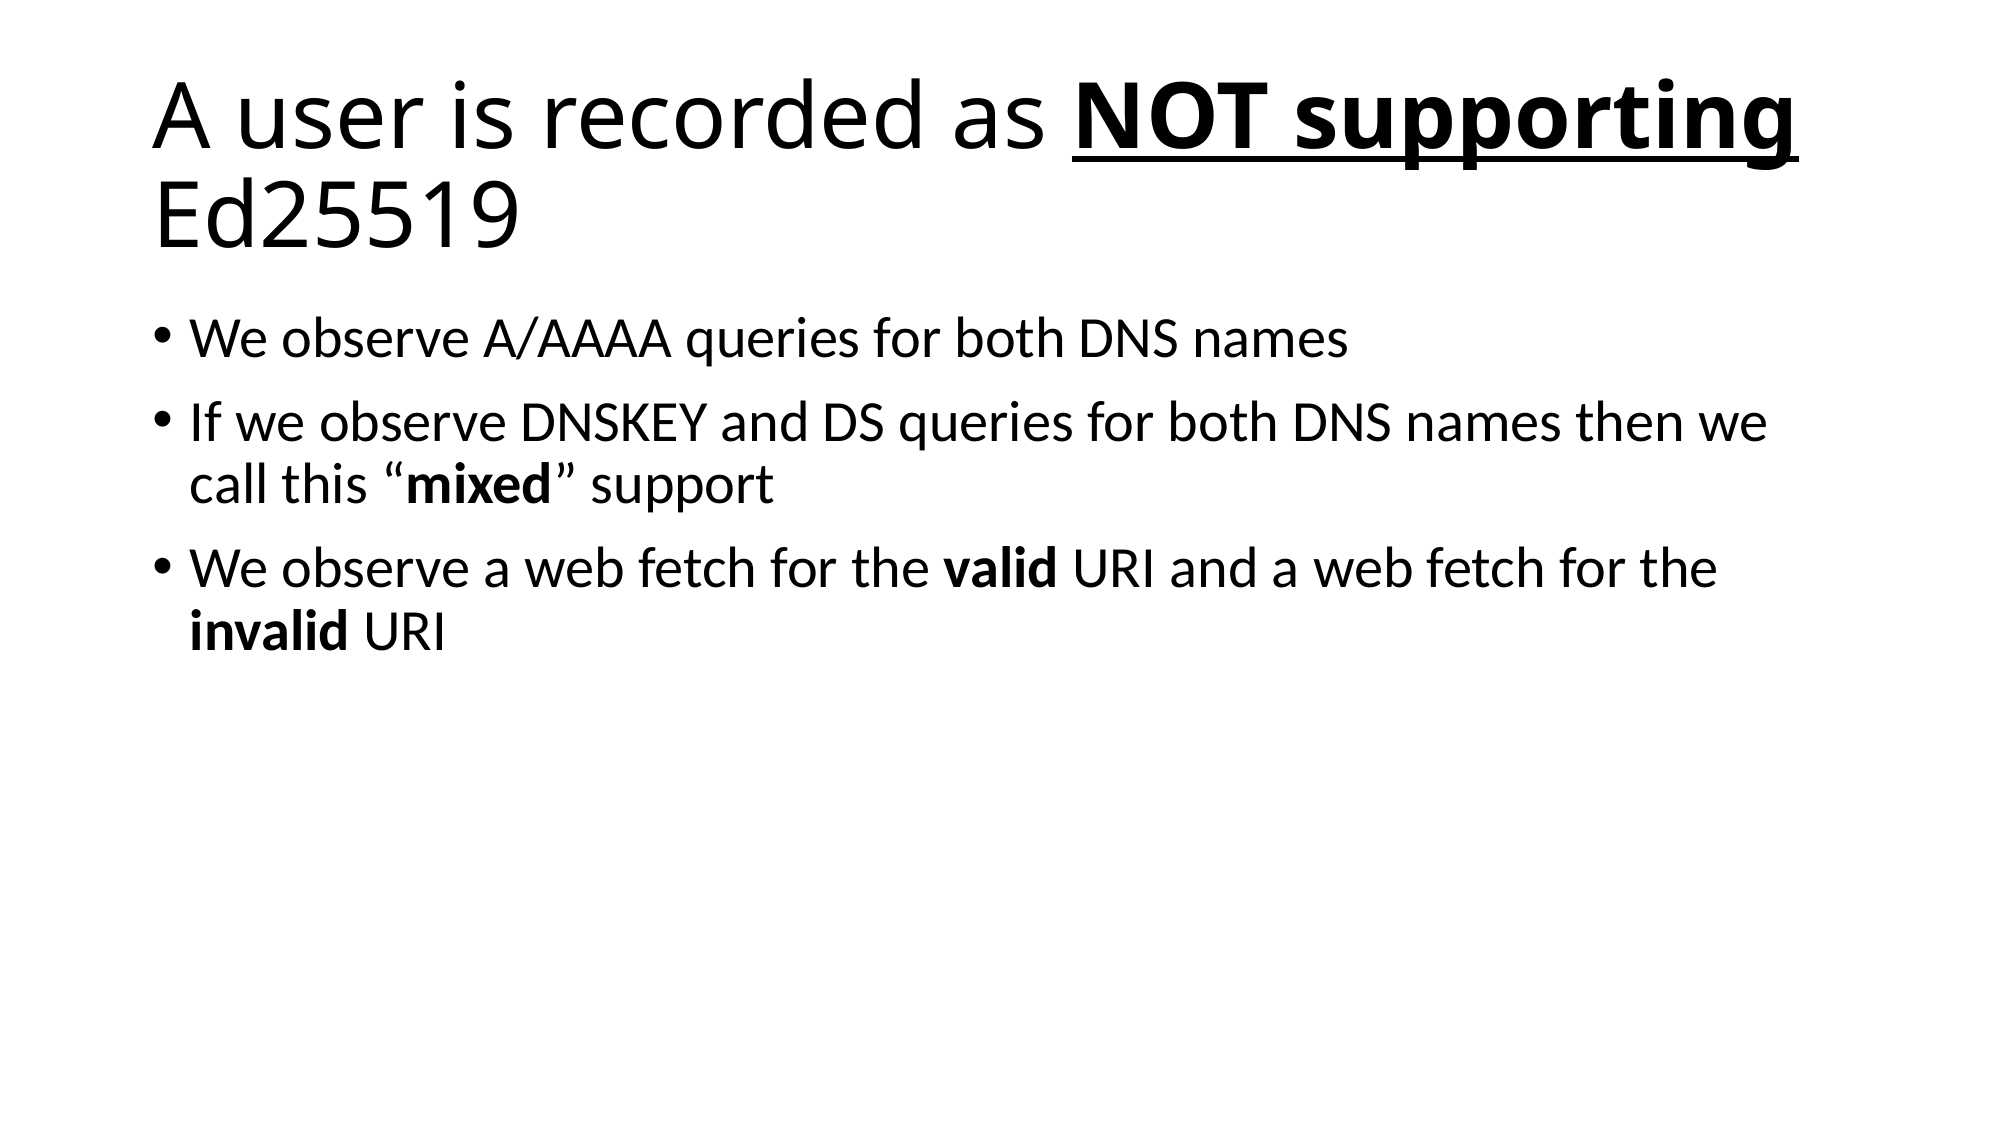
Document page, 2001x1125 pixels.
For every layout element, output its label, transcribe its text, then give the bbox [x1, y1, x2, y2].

list We observe A/AAAA queries for both DNS names If we observe DNSKEY and DS queries for both DNS names then we call this “mixed” support We observe a web fetch for the valid URI and a web fetch for the invalid URI [137, 299, 1863, 1014]
title A user is recorded as NOT supporting Ed25519 [137, 59, 2000, 278]
